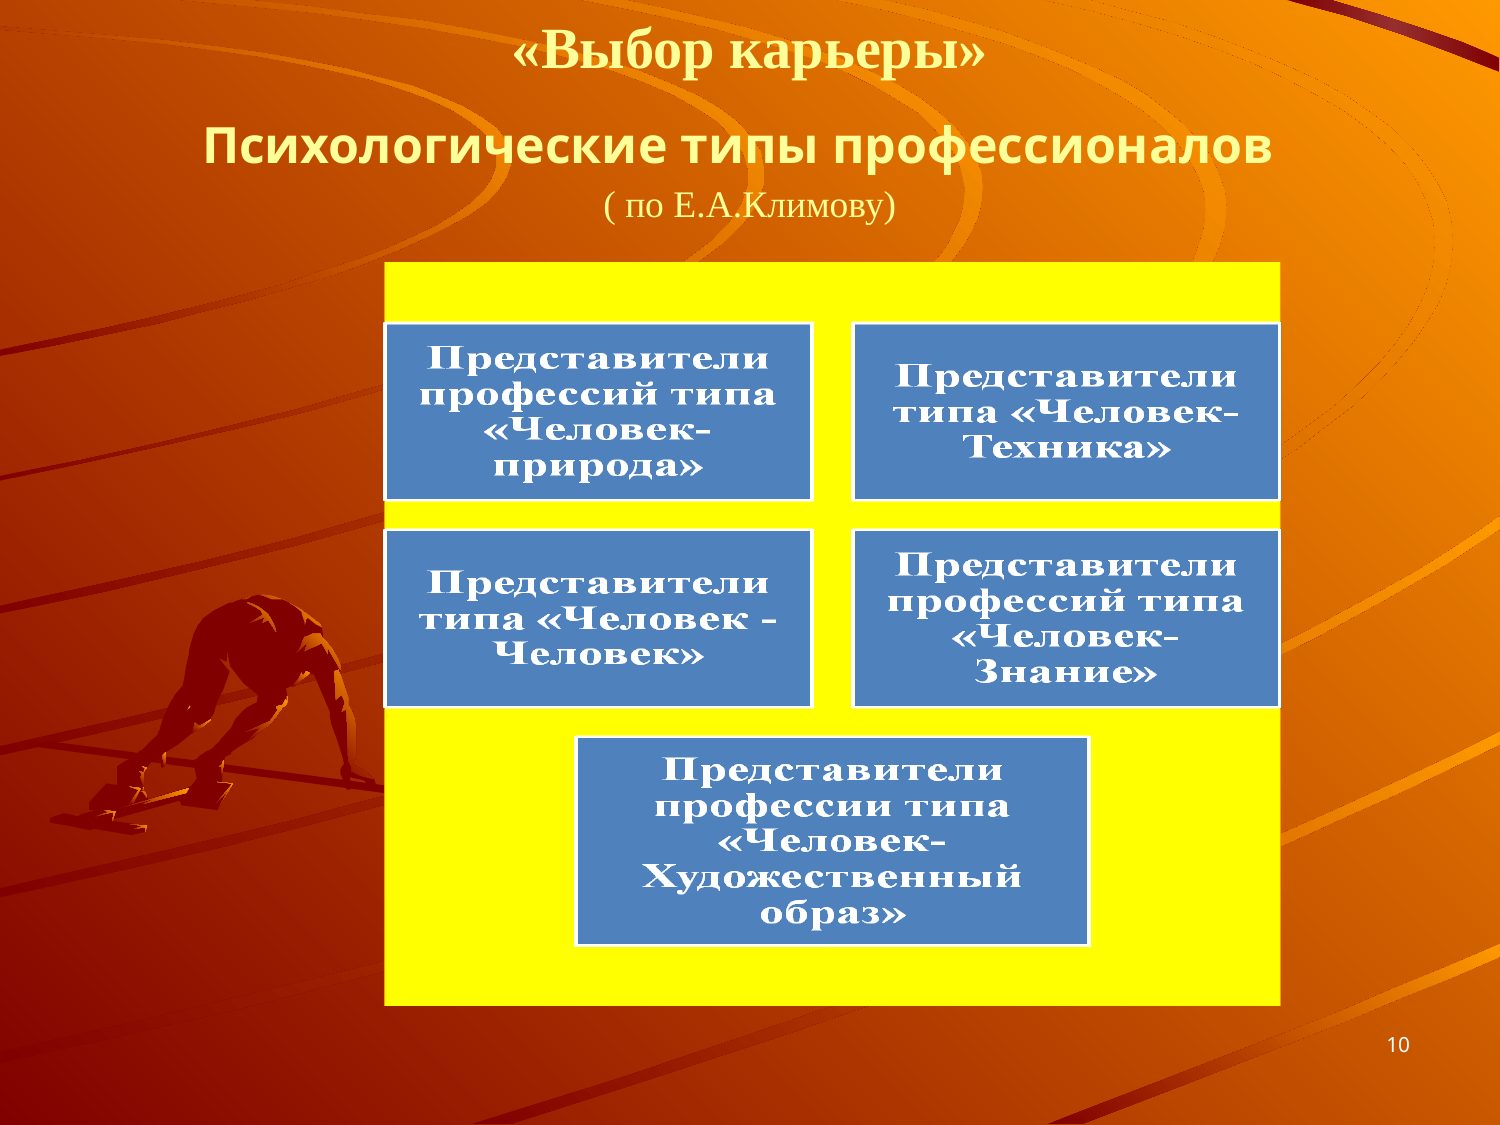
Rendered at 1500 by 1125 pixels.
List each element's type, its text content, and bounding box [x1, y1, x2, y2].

title «Выбор карьеры» Психологические типы профессионалов ( по Е.А.Климову) [74, 25, 1426, 233]
slide_number 10 [1074, 1023, 1426, 1100]
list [383, 262, 1282, 1006]
